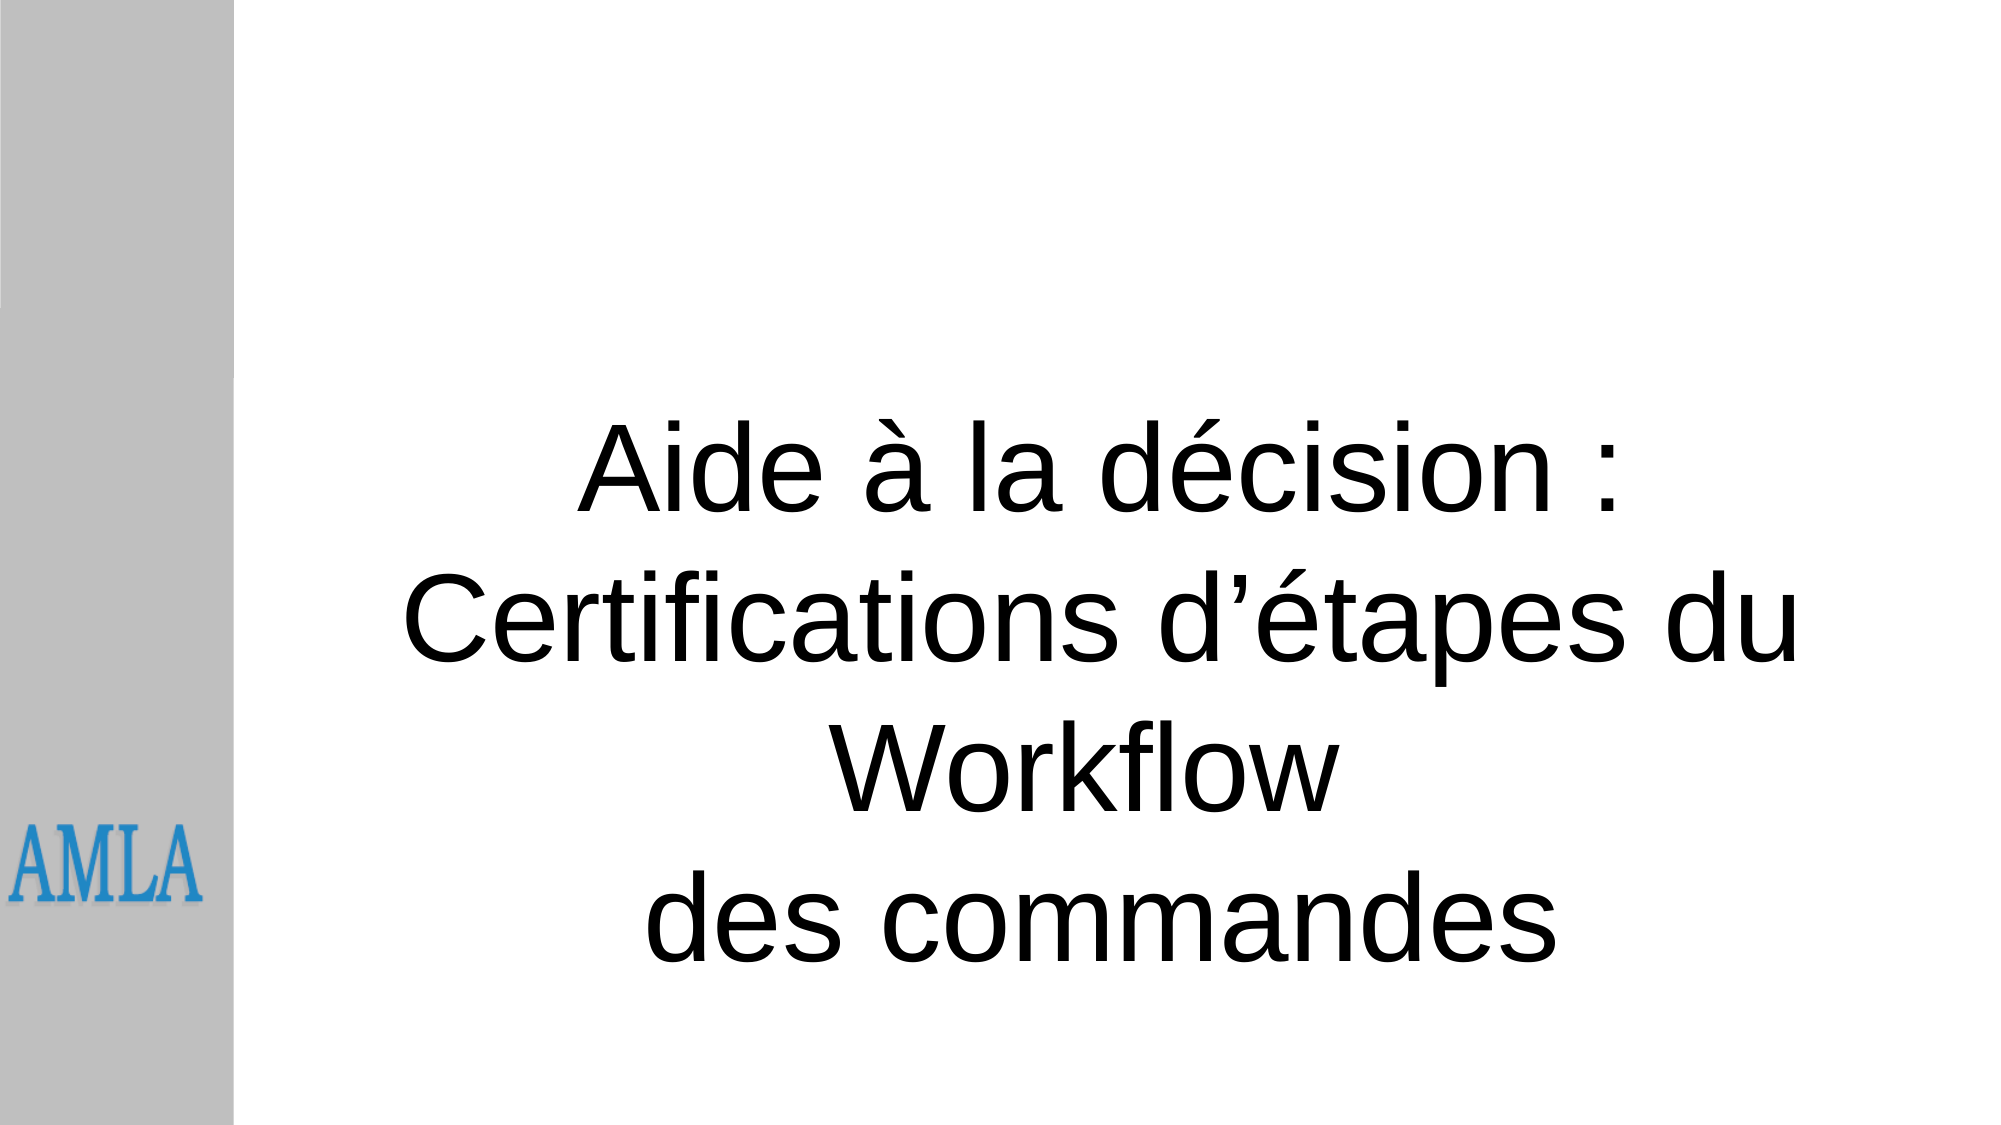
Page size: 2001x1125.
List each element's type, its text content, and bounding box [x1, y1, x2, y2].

picture [0, 0, 235, 1125]
text_box Aide à la décision : Certifications d’étapes du Workflow des commandes [238, 379, 1971, 994]
